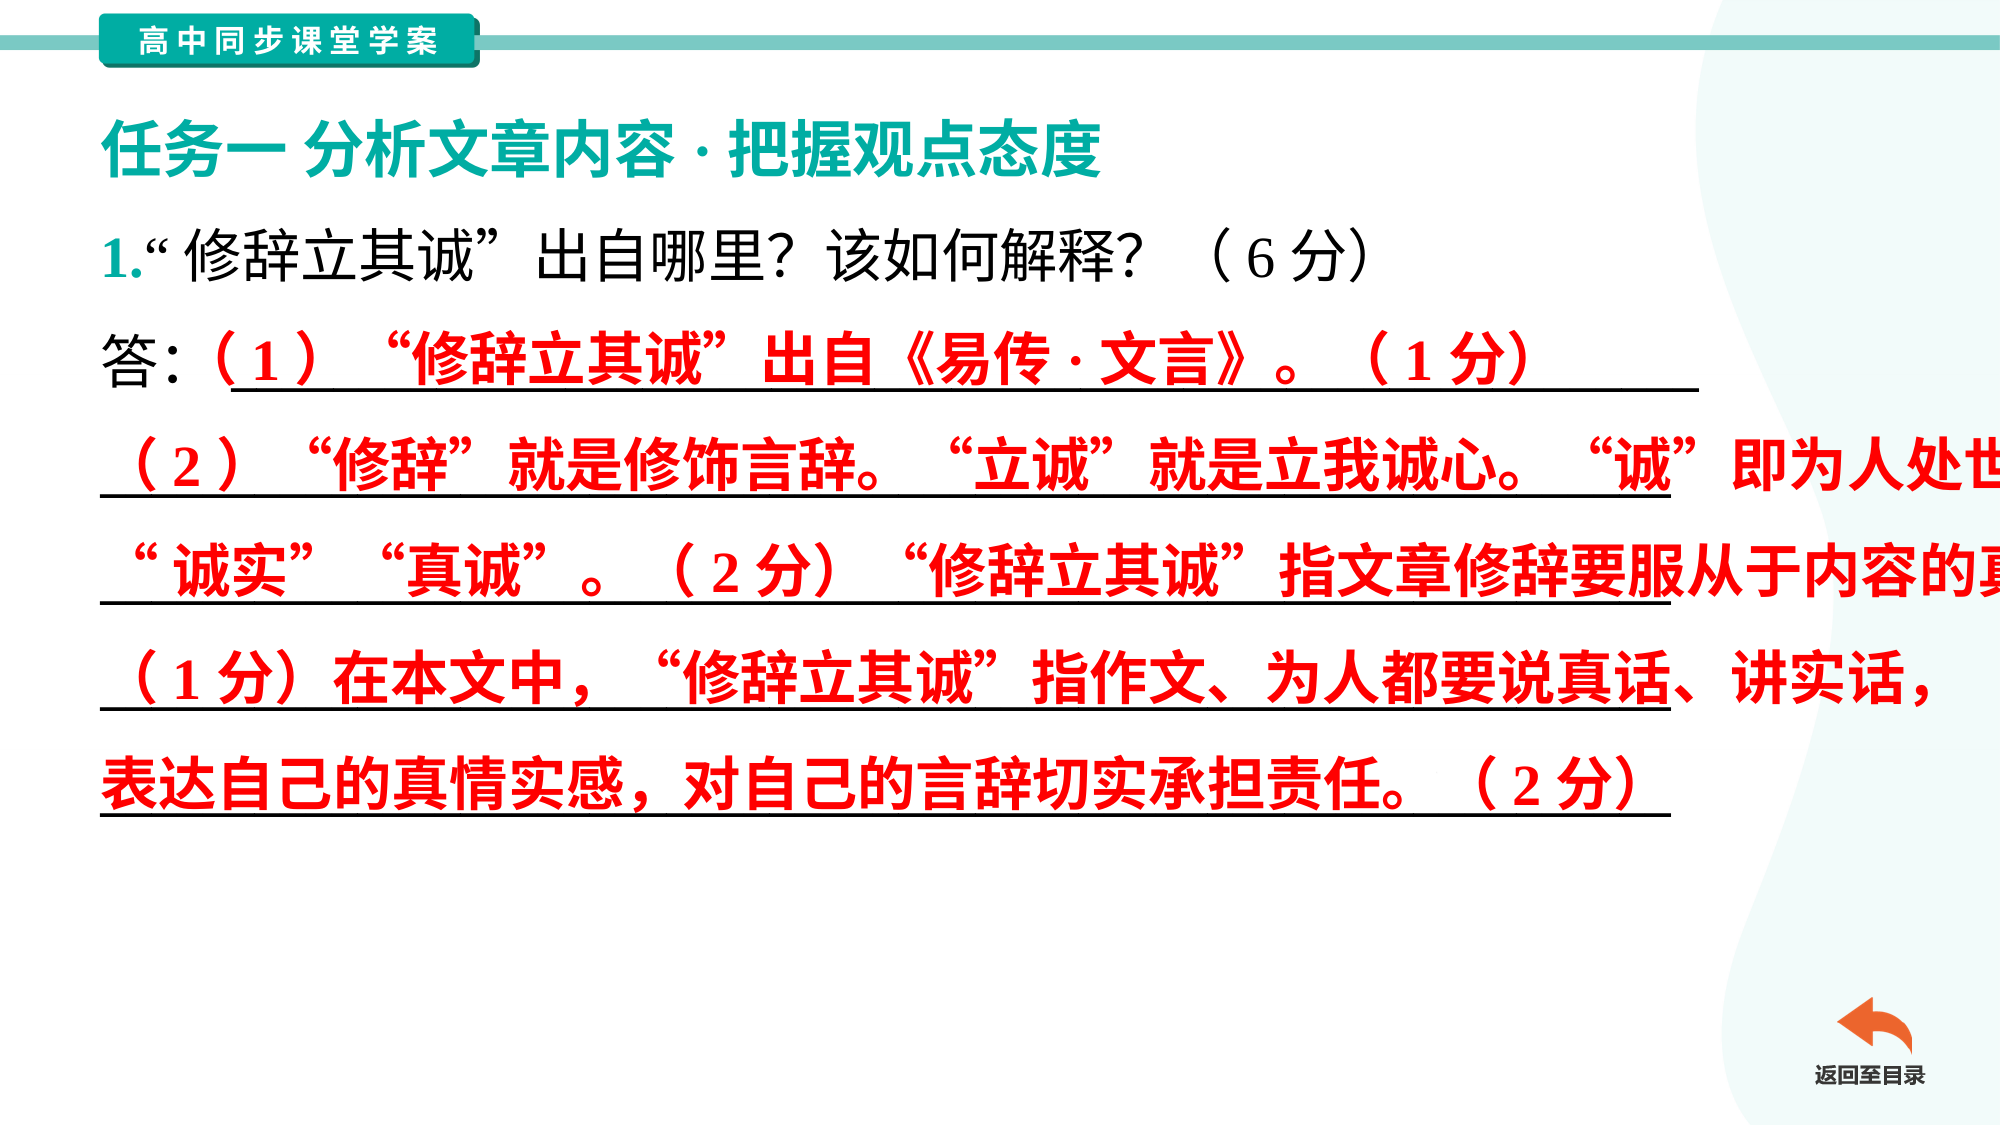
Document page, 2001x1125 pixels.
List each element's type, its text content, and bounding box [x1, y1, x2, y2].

text_box 任务一 分析文章内容·把握观点态度 [100, 76, 1899, 183]
text_box （1）“修辞立其诚”出自《易传·文言》。（1分） （2）“修辞”就是修饰言辞。“立诚”就是立我诚心。“诚”即为人处世 “诚实”“真诚”。（2分）“修辞立其诚”指文章修辞要服从于内容的真实。 （1分）在本文中，“修辞立其诚”指作文、为人都要说真话、讲实话， 表达自己的真情实感，对自己的言辞切实承担责任。（2分） [100, 285, 1899, 818]
picture [0, 0, 2000, 1125]
text_box 1.“修辞立其诚”出自哪里？该如何解释？（6分） 答：_________________________________________________________ _____________________________________________________________ _____________________________________________________________ _____________________________________________________________ _____________________________________________________________ [100, 183, 1899, 285]
